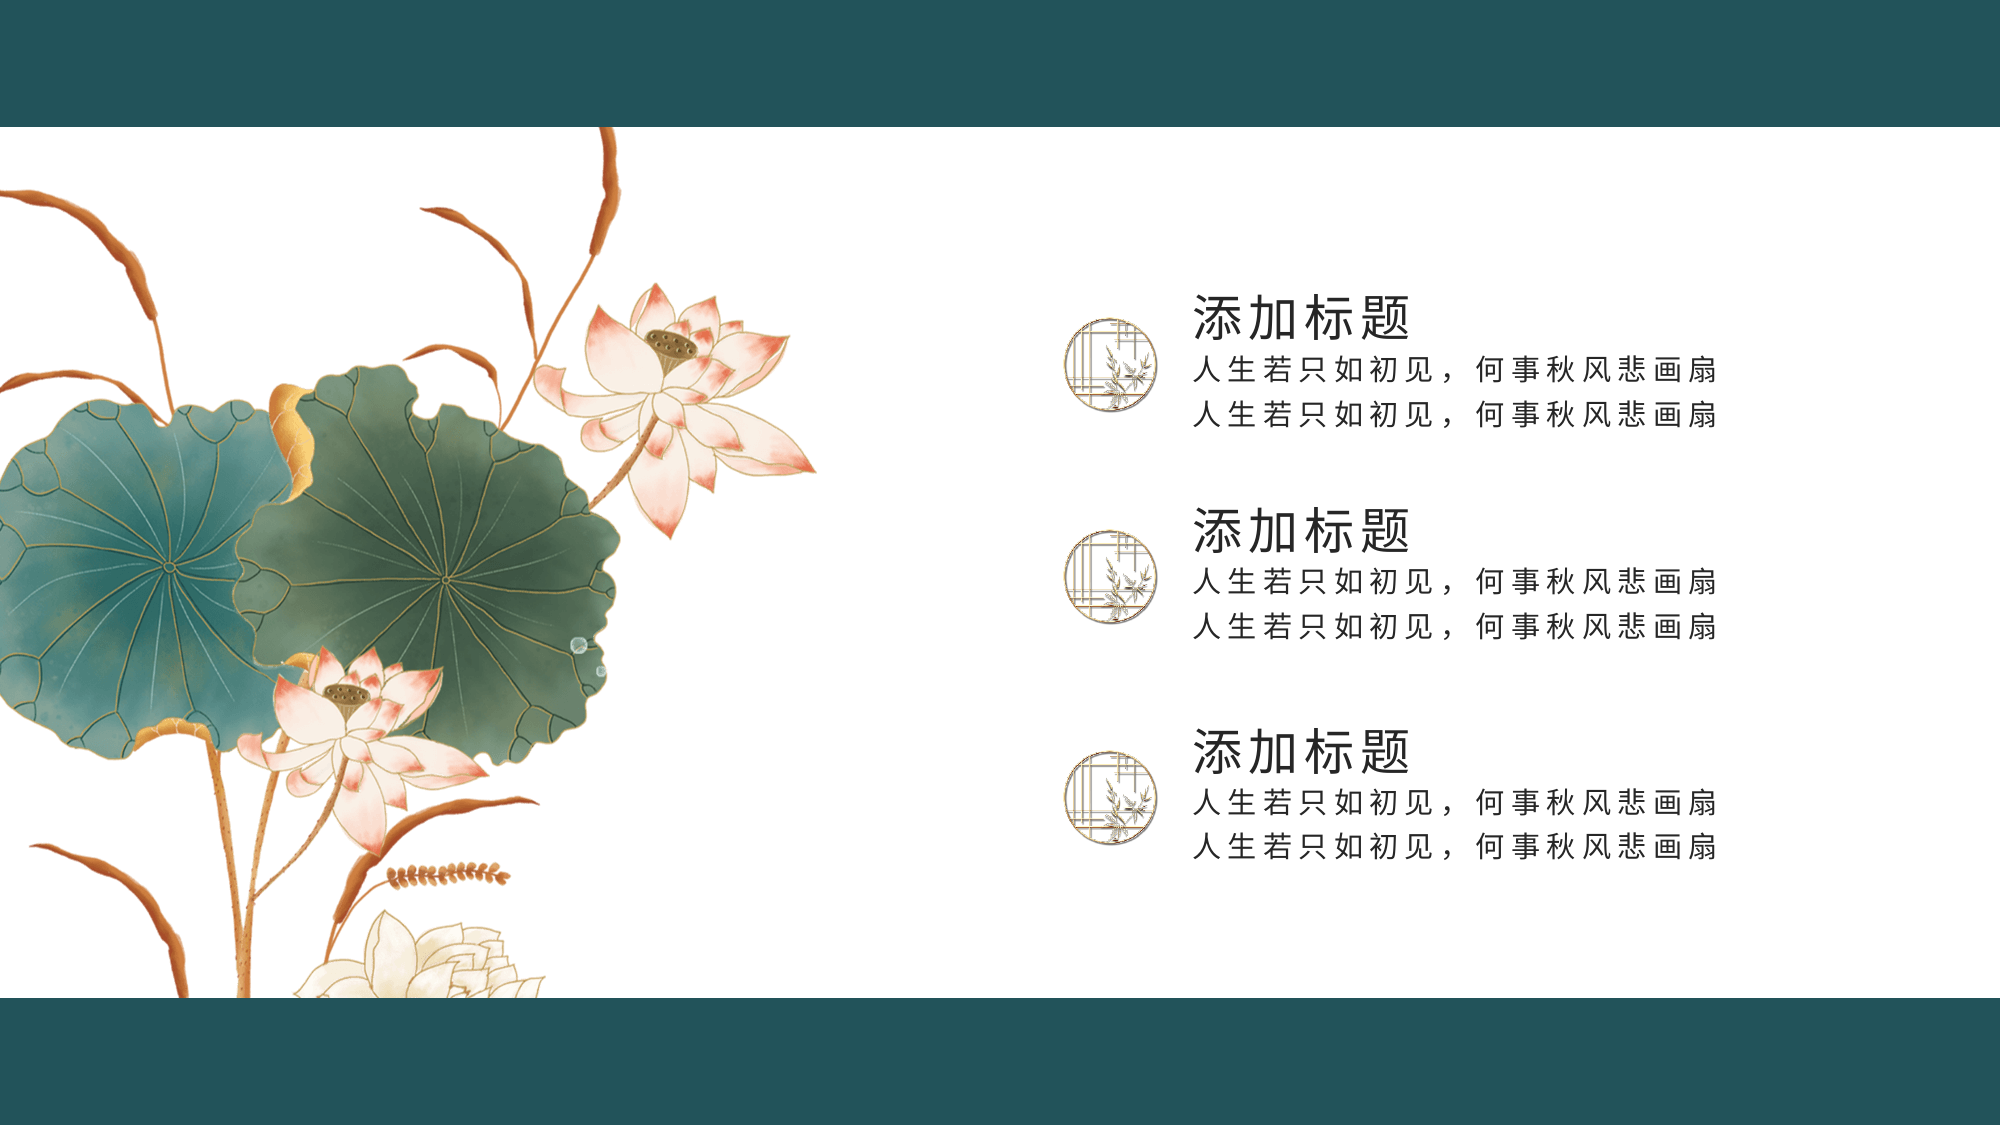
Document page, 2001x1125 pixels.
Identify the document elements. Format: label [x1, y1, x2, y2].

text_box [0, 126, 2000, 999]
text_box [1177, 712, 1855, 866]
picture [1063, 750, 1158, 846]
text_box [1177, 279, 1855, 433]
picture [0, 126, 1000, 998]
picture [1063, 317, 1158, 413]
text_box [1177, 491, 1855, 646]
picture [1063, 529, 1158, 625]
